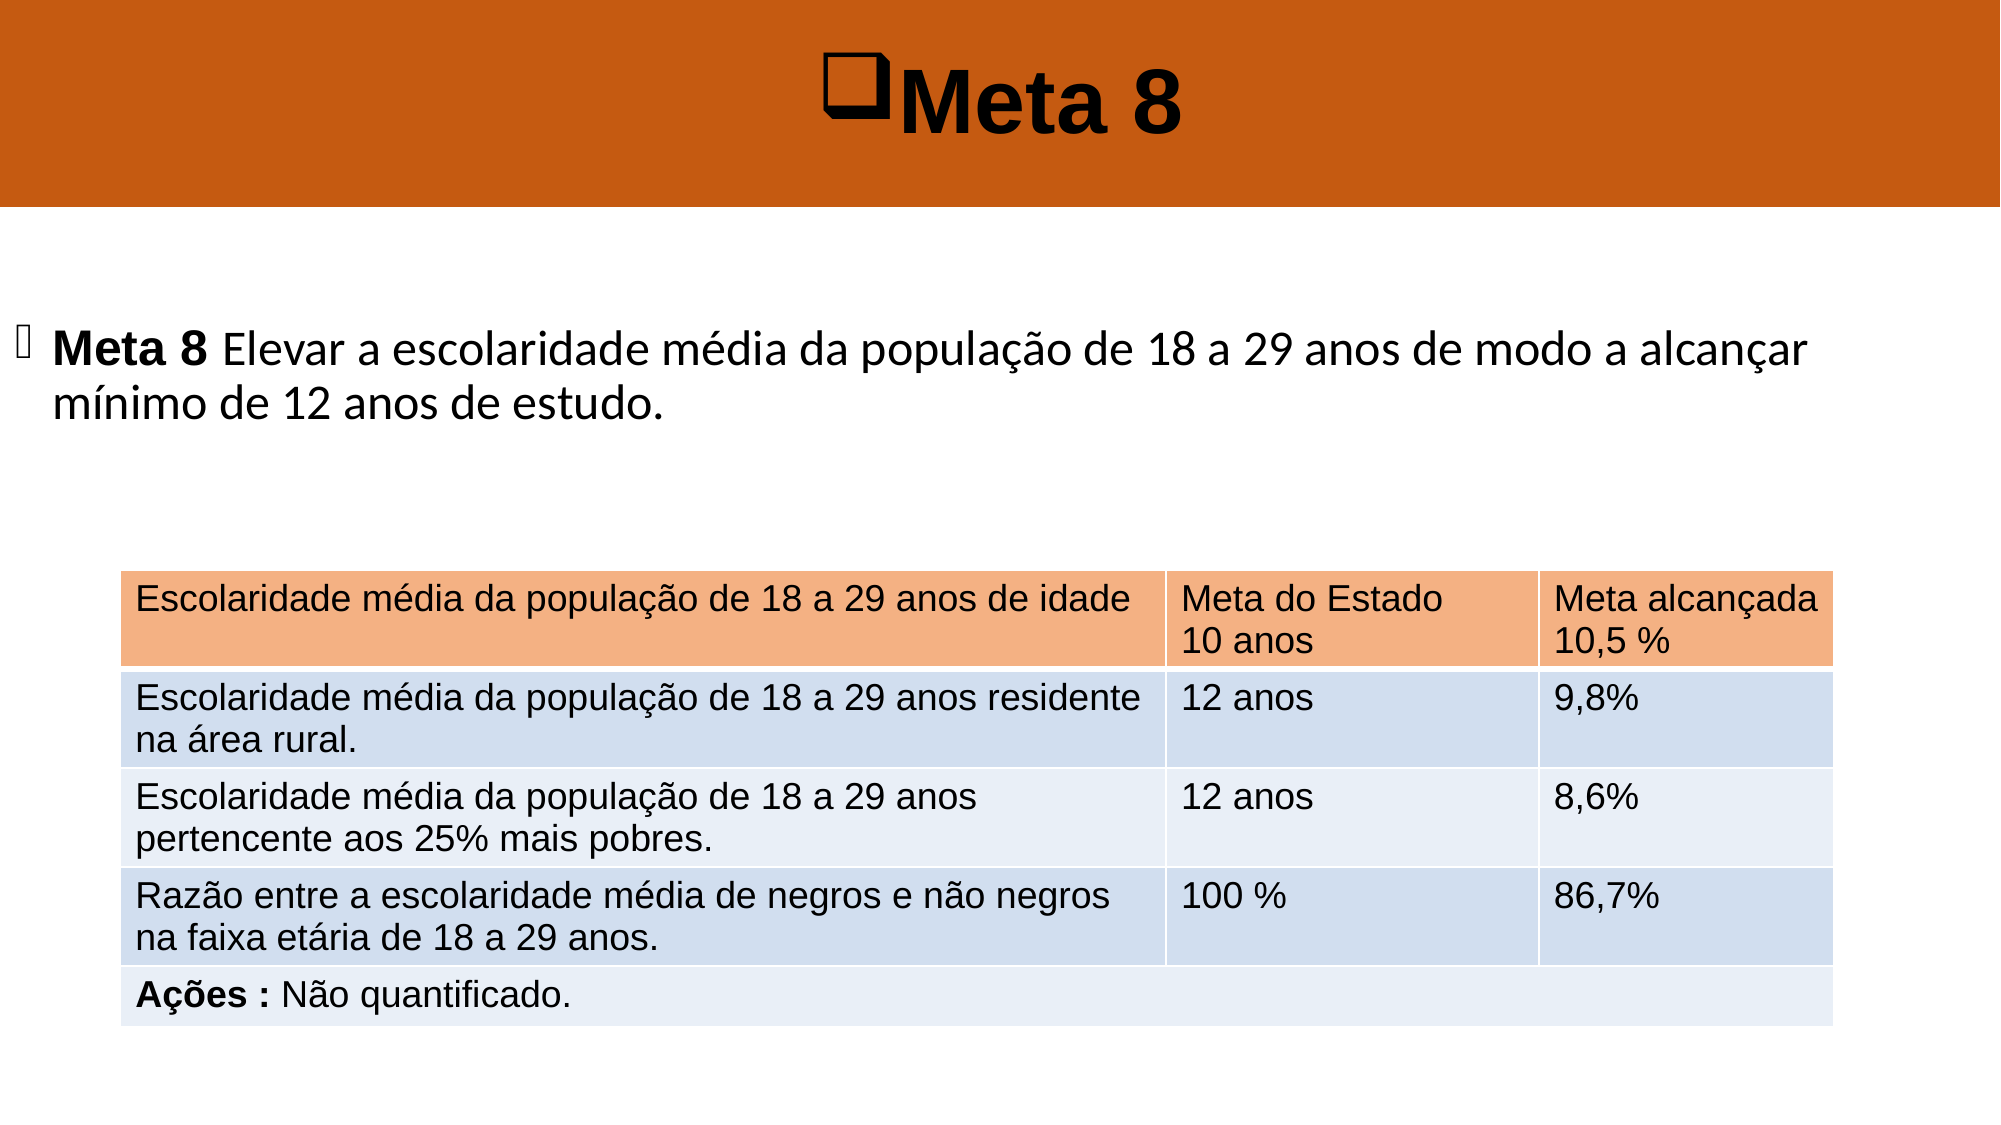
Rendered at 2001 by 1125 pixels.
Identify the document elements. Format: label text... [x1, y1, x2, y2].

table_cell Ações : Não quantificado. [121, 967, 1833, 1026]
title Meta 8 [0, 0, 2000, 207]
list Meta 8 Elevar a escolaridade média da população de 18 a 29 anos de modo a alcançar mínimo de 12 anos de estudo. [0, 314, 1961, 1101]
table_cell 12 anos [1167, 769, 1538, 866]
table_cell 100 % [1167, 868, 1538, 965]
table_cell Escolaridade média da população de 18 a 29 anos pertencente aos 25% mais pobres. [121, 769, 1165, 866]
table_cell 12 anos [1167, 672, 1538, 767]
table_cell Escolaridade média da população de 18 a 29 anos residente na área rural. [121, 672, 1165, 767]
table_cell 9,8% [1540, 672, 1833, 767]
table_cell 8,6% [1540, 769, 1833, 866]
table_cell Razão entre a escolaridade média de negros e não negros na faixa etária de 18 a 29 anos. [121, 868, 1165, 965]
table_header Meta do Estado 10 anos [1167, 571, 1538, 666]
table_cell 86,7% [1540, 868, 1833, 965]
table_header Escolaridade média da população de 18 a 29 anos de idade [121, 571, 1165, 666]
table_header Meta alcançada 10,5 % [1540, 571, 1833, 666]
